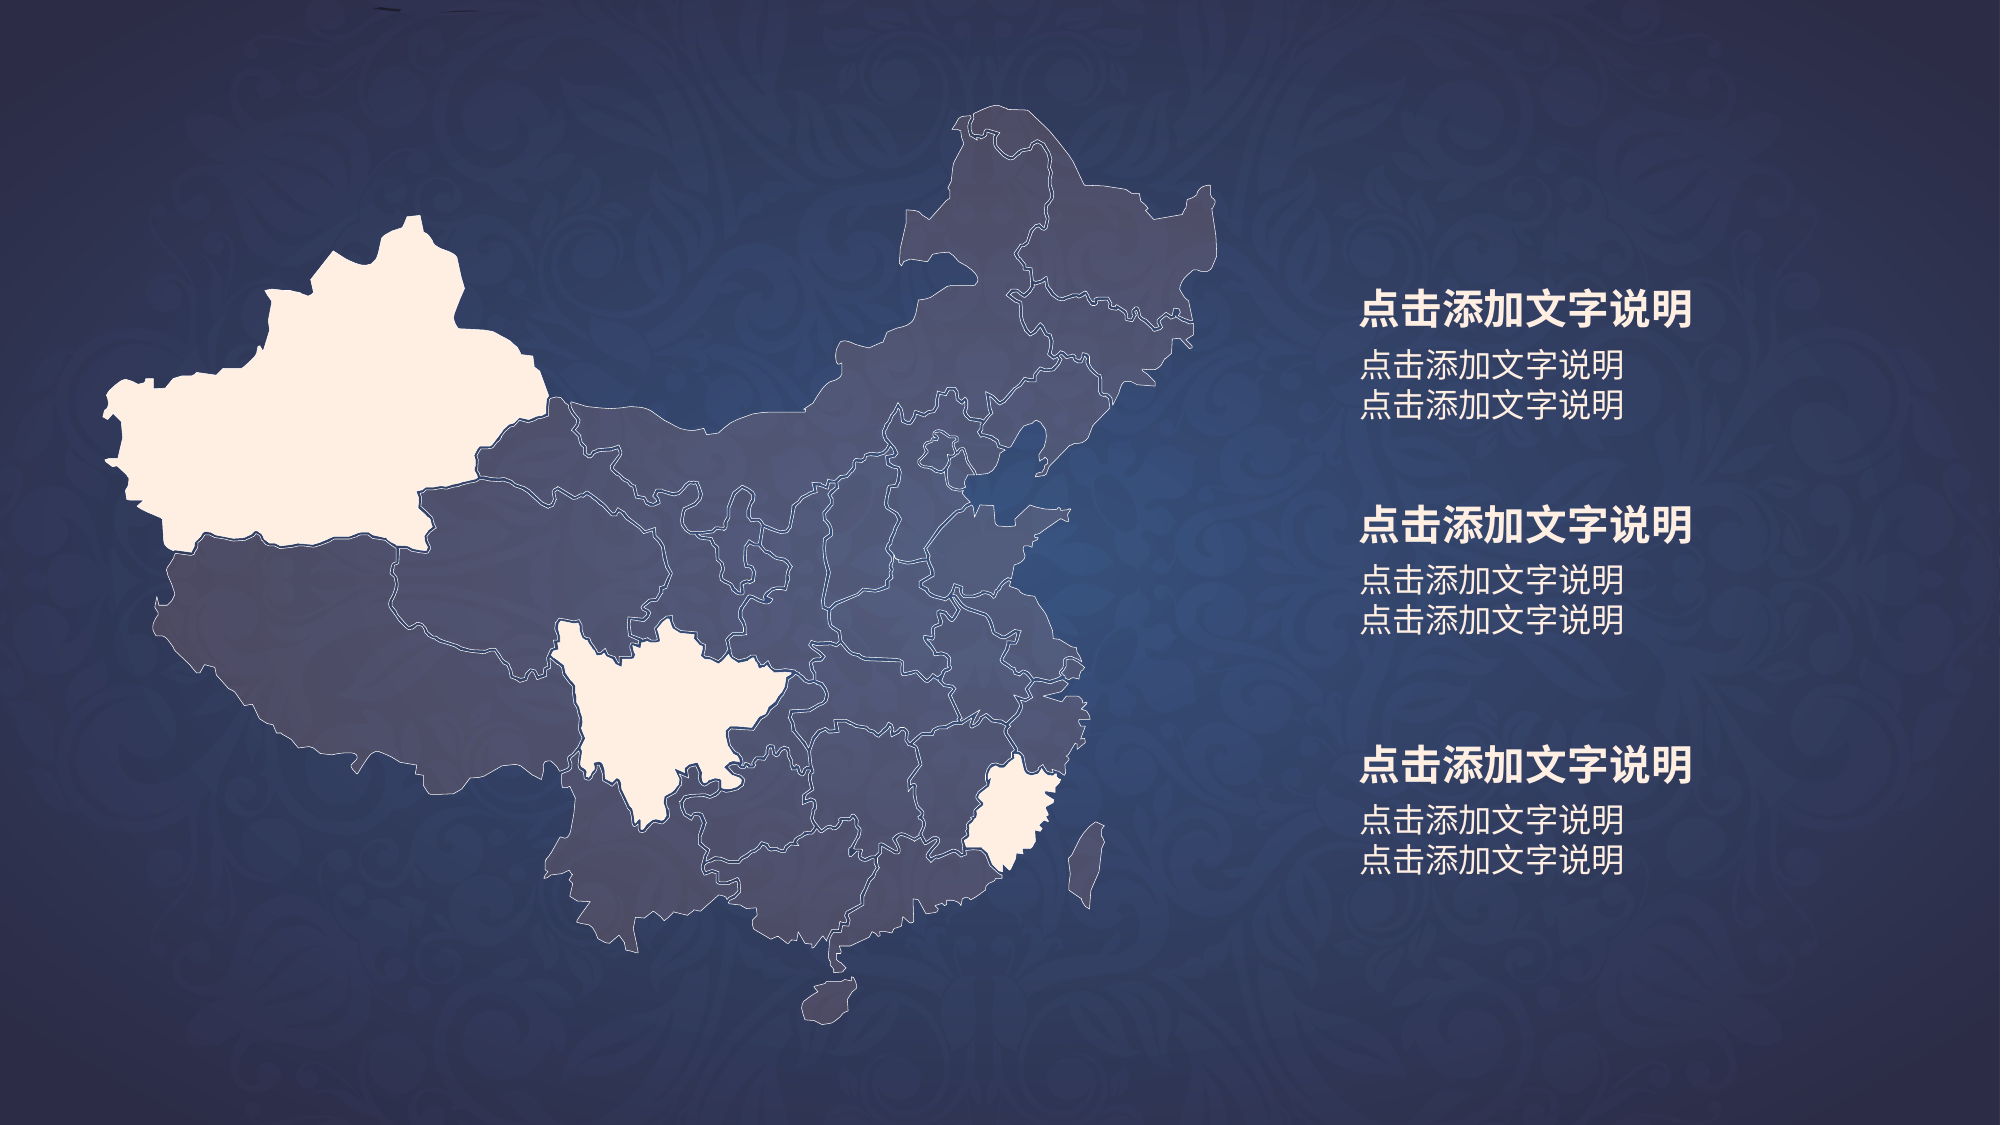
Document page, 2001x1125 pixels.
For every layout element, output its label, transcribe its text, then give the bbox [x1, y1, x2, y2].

text_box 点击添加文字说明 点击添加文字说明 [1344, 796, 1640, 887]
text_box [102, 105, 1217, 1025]
text_box 点击添加文字说明 [1343, 730, 1708, 796]
text_box 点击添加文字说明 点击添加文字说明 [1344, 556, 1640, 647]
picture [0, 0, 2000, 1125]
text_box 点击添加文字说明 [1343, 491, 1708, 556]
text_box 点击添加文字说明 点击添加文字说明 [1344, 341, 1640, 432]
text_box 点击添加文字说明 [1343, 276, 1708, 341]
